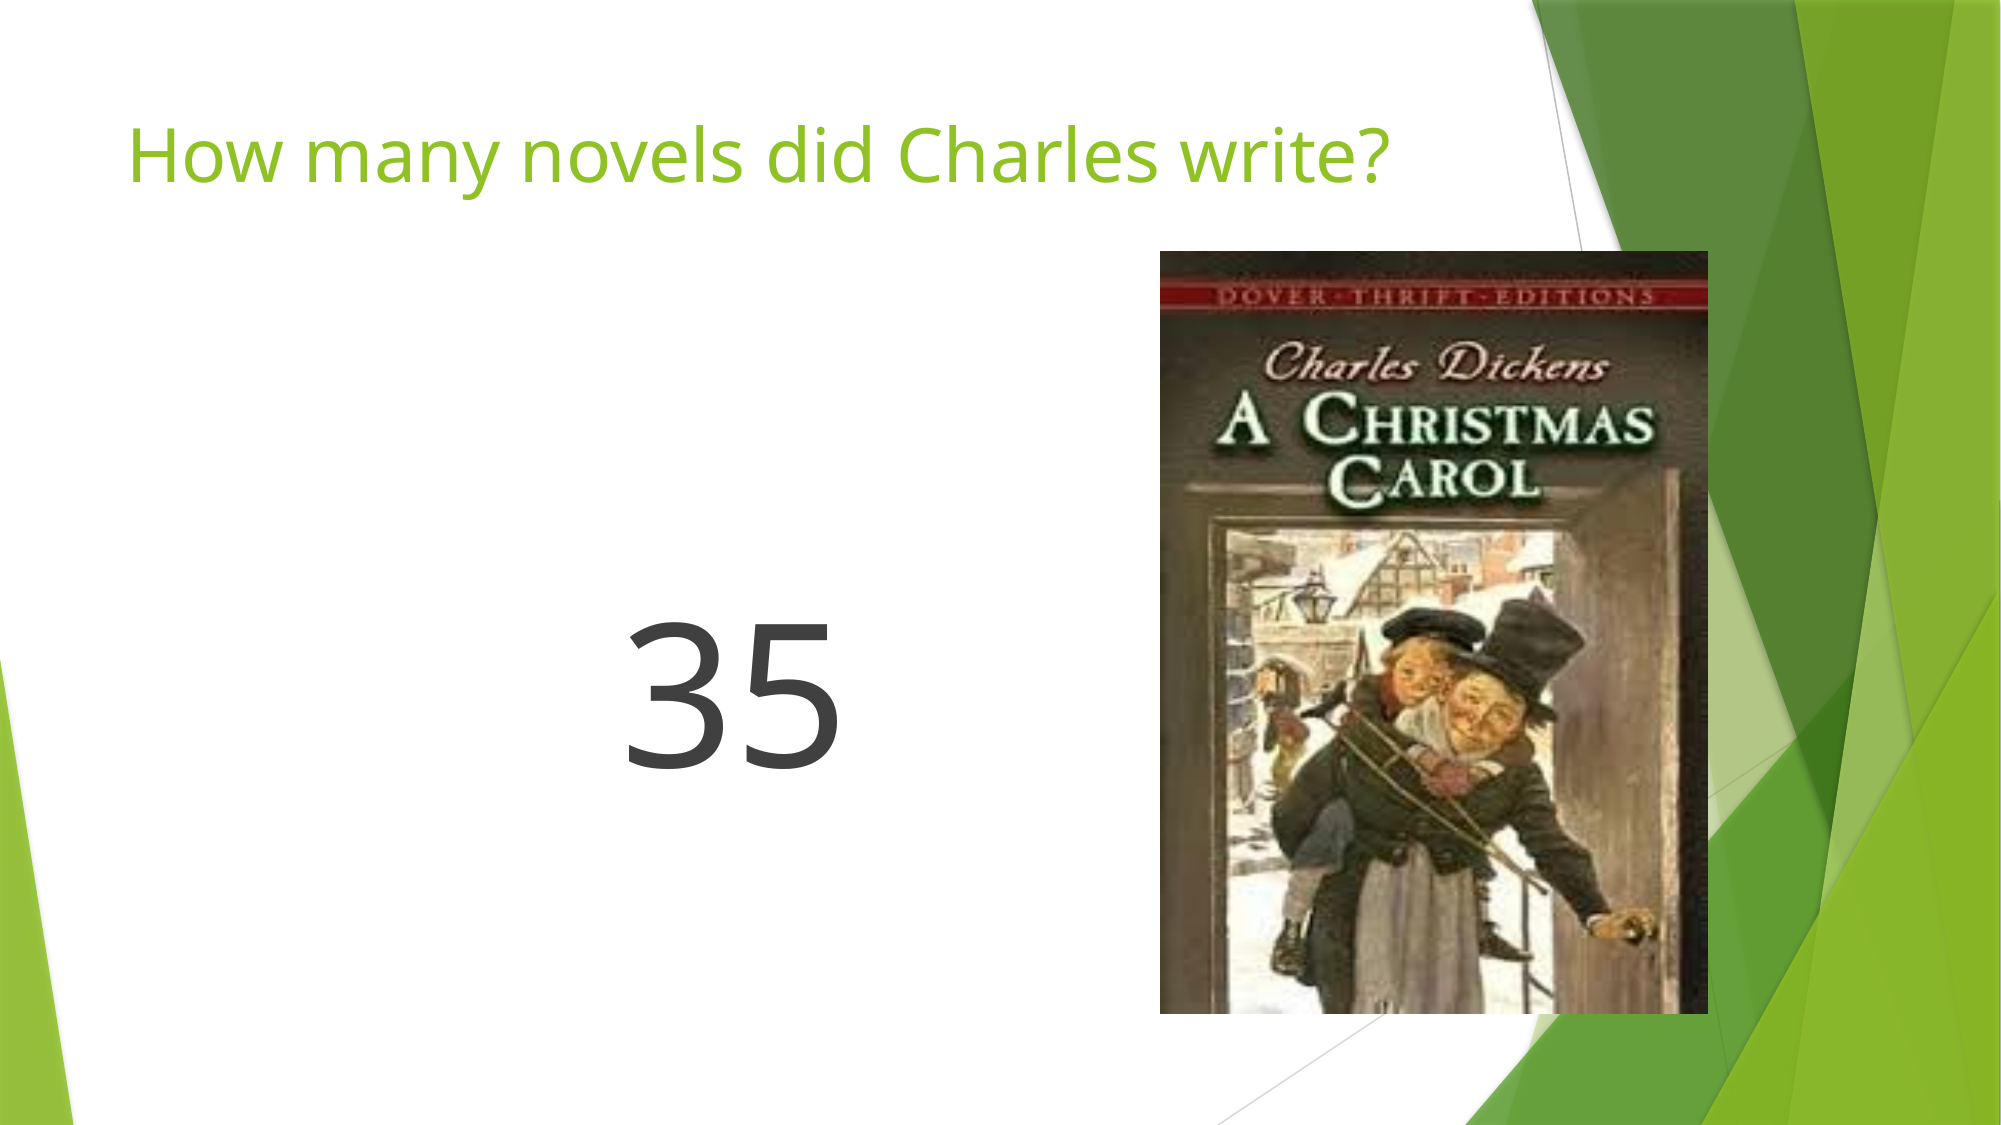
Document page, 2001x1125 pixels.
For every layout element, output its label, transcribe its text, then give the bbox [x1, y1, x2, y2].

title How many novels did Charles write? [111, 99, 1522, 317]
picture [1159, 250, 1708, 1014]
list 35 [137, 299, 1006, 1014]
